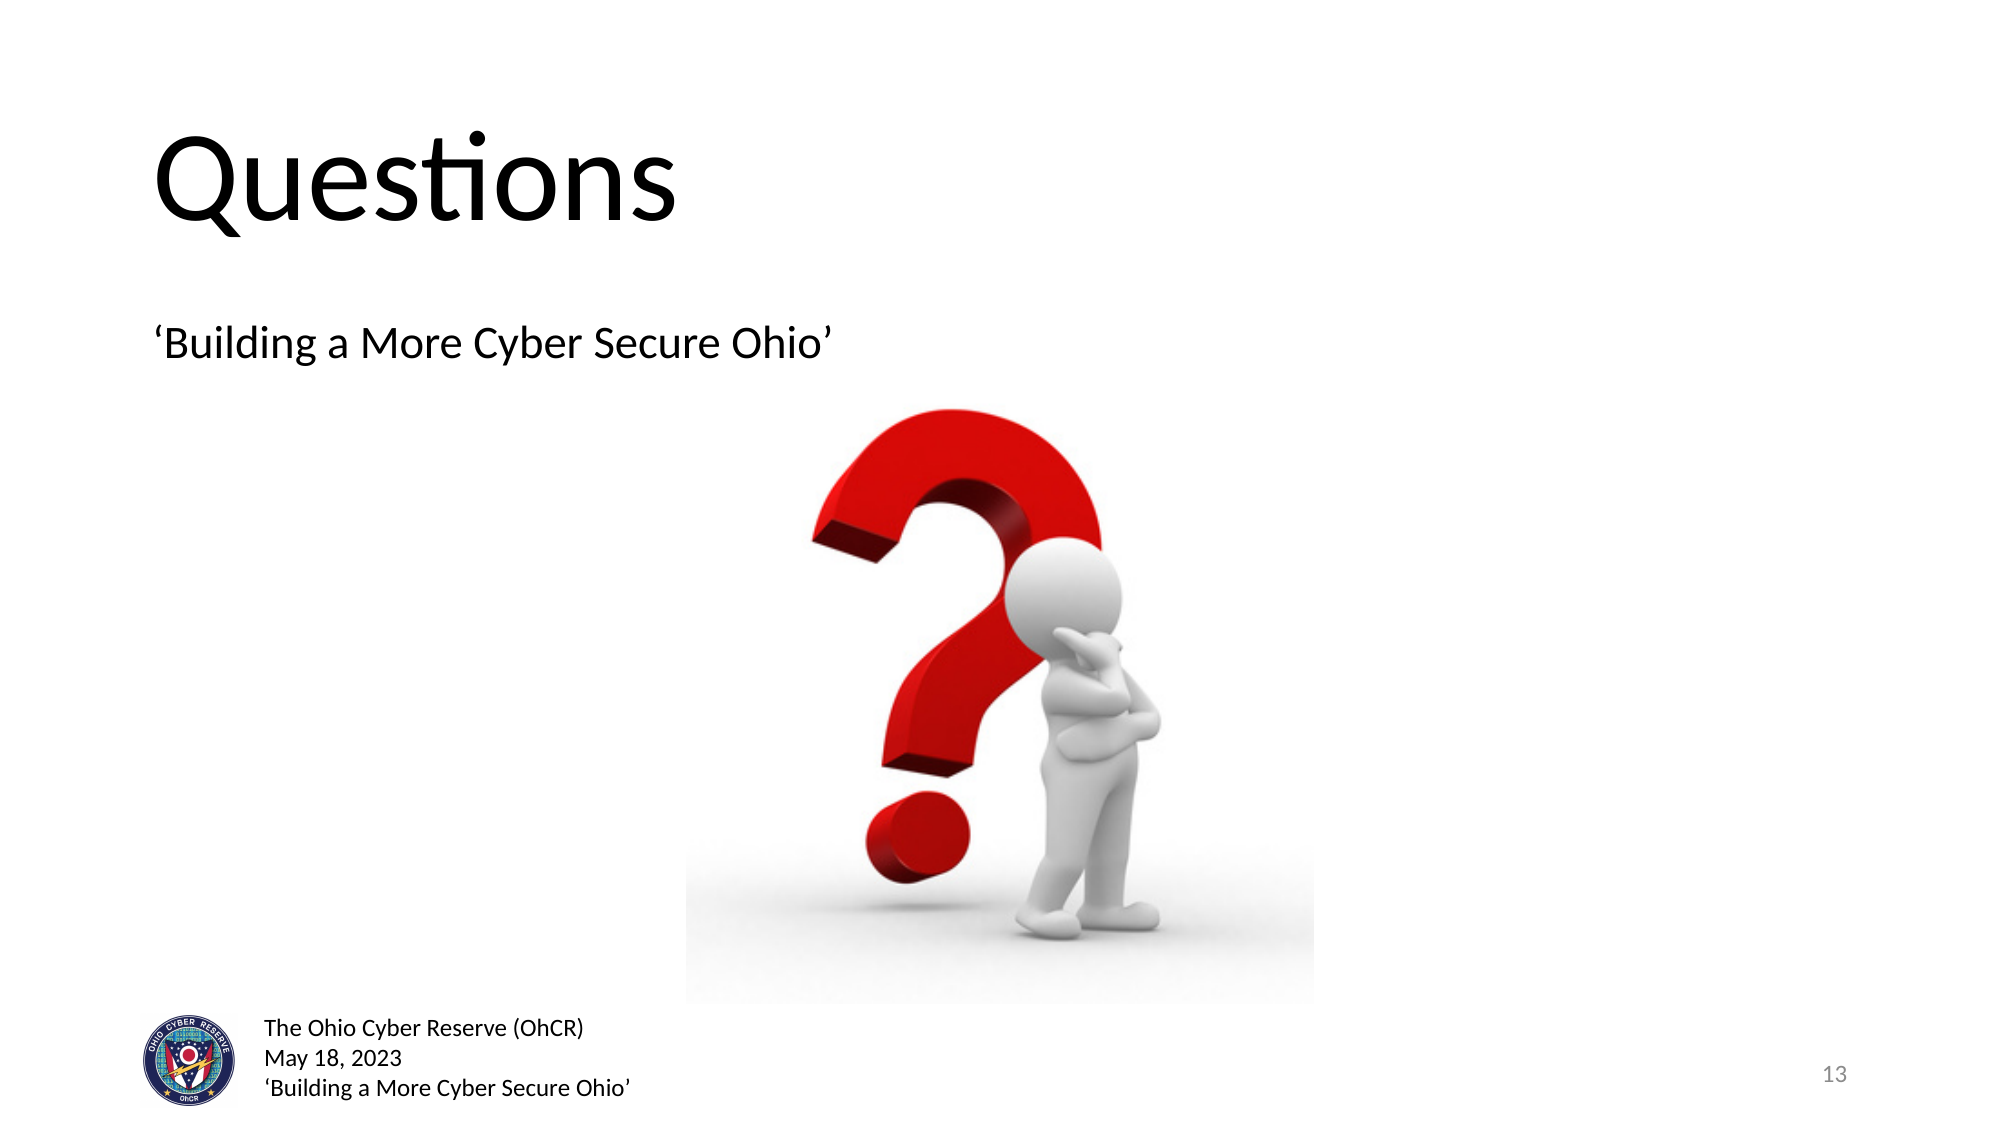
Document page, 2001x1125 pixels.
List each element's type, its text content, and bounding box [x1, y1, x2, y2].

picture [140, 1013, 238, 1108]
title Questions [137, 59, 1863, 278]
list ‘Building a More Cyber Secure Ohio’ [137, 299, 1863, 376]
slide_number 13 [1412, 1042, 1863, 1103]
text_box The Ohio Cyber Reserve (OhCR) May 18, 2023 ‘Building a More Cyber Secure Ohio’ [249, 1004, 647, 1109]
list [686, 375, 1314, 1004]
